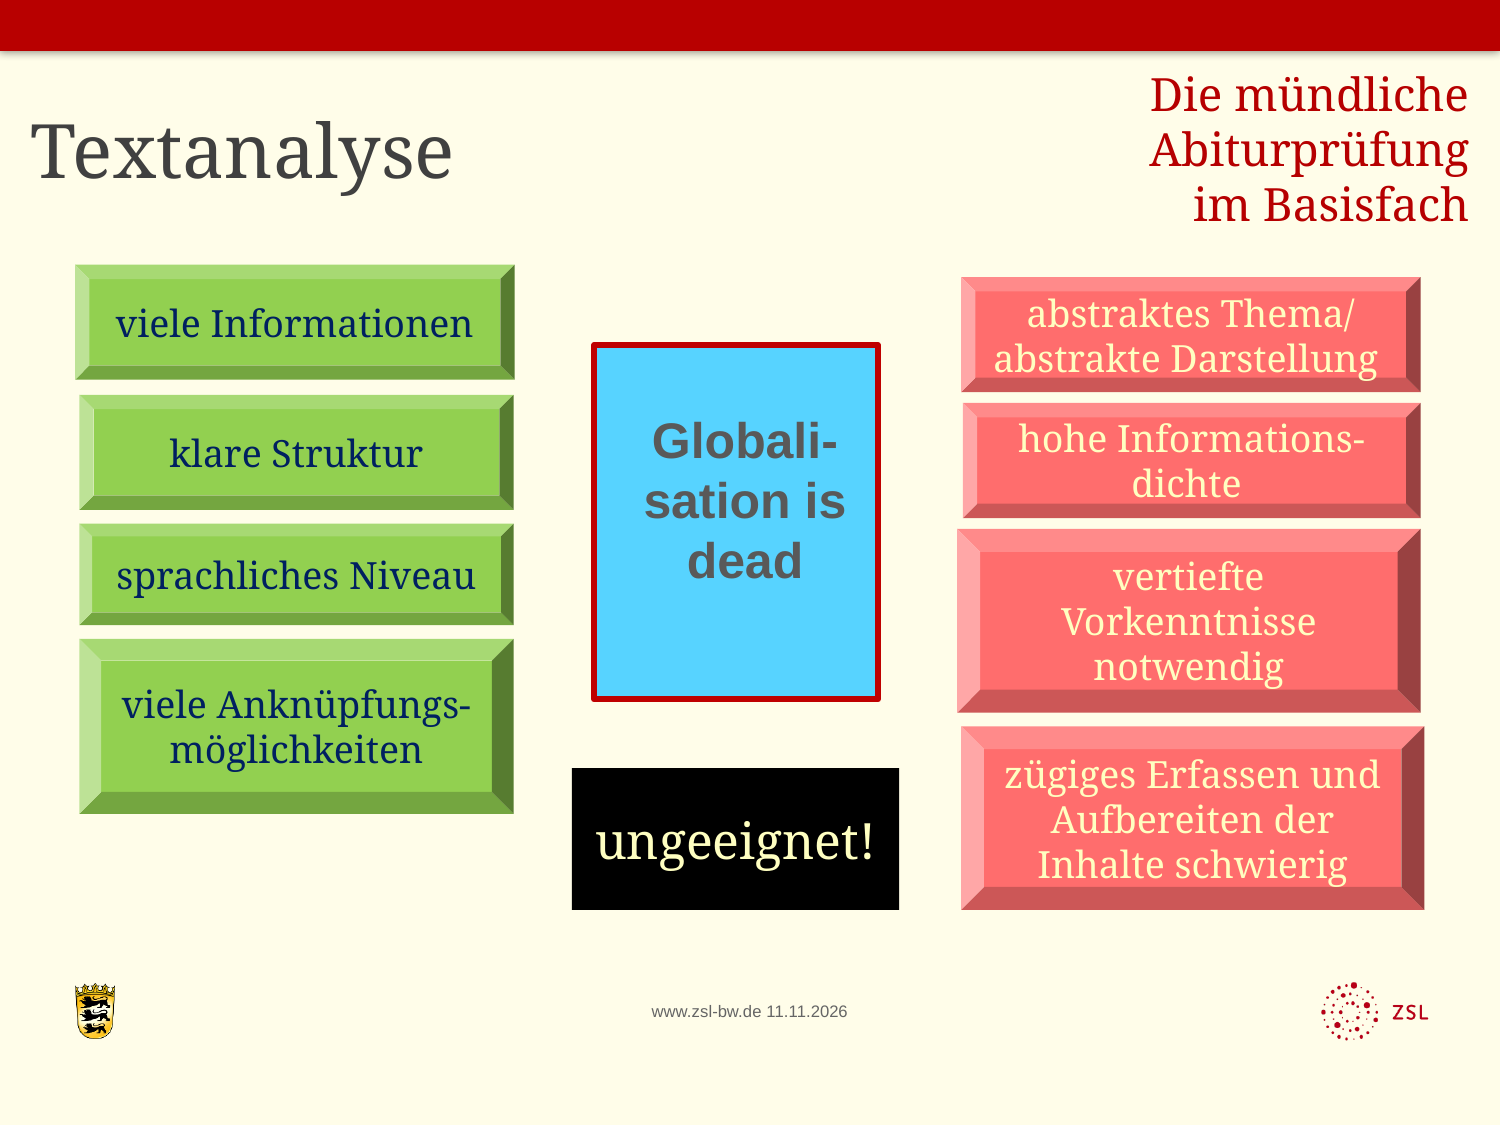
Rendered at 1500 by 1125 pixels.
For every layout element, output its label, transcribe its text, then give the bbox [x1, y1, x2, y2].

text_box hohe Informations-dichte [961, 401, 1422, 520]
picture [73, 981, 117, 1041]
text_box sprachliches Niveau [78, 522, 515, 627]
text_box klare Struktur [78, 393, 515, 511]
text_box vertiefte Vorkenntnisse notwendig [956, 527, 1422, 714]
text_box viele Informationen [73, 263, 516, 381]
picture [1320, 981, 1429, 1041]
text_box ungeeignet! [571, 768, 900, 910]
text_box zügiges Erfassen und Aufbereiten der Inhalte schwierig [959, 725, 1426, 912]
text_box abstraktes Thema/ abstrakte Darstellung [960, 275, 1422, 394]
title Textanalyse [15, 60, 1058, 236]
text_box Die mündliche Abiturprüfung im Basisfach [1079, 58, 1484, 238]
text_box Globali-sation is dead [594, 345, 878, 700]
text_box viele Anknüpfungs-möglichkeiten [78, 637, 515, 815]
